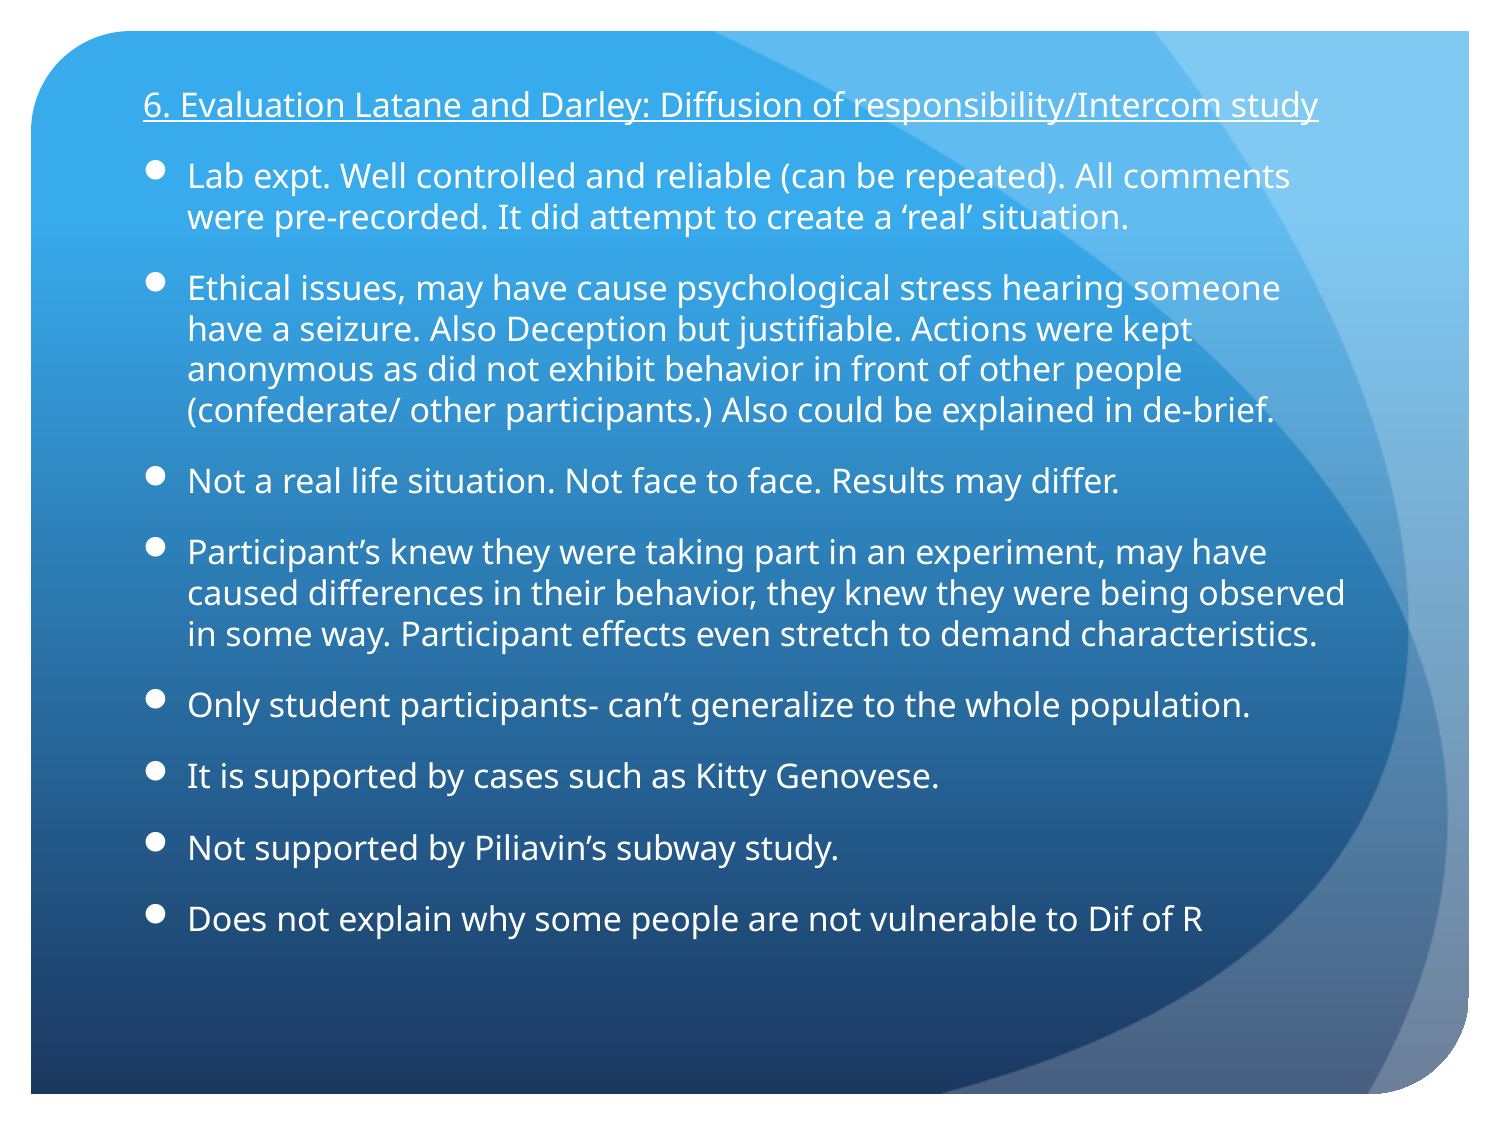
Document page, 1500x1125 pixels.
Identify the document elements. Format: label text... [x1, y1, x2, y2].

list 6. Evaluation Latane and Darley: Diffusion of responsibility/Intercom study Lab expt. Well controlled and reliable (can be repeated). All comments were pre-recorded. It did attempt to create a ‘real’ situation. Ethical issues, may have cause psychological stress hearing someone have a seizure. Also Deception but justifiable. Actions were kept anonymous as did not exhibit behavior in front of other people (confederate/ other participants.) Also could be explained in de-brief. Not a real life situation. Not face to face. Results may differ. Participant’s knew they were taking part in an experiment, may have caused differences in their behavior, they knew they were being observed in some way. Participant effects even stretch to demand characteristics. Only student participants- can’t generalize to the whole population. It is supported by cases such as Kitty Genovese. Not supported by Piliavin’s subway study. Does not explain why some people are not vulnerable to Dif of R [127, 75, 1372, 991]
picture [24, 30, 1473, 1094]
